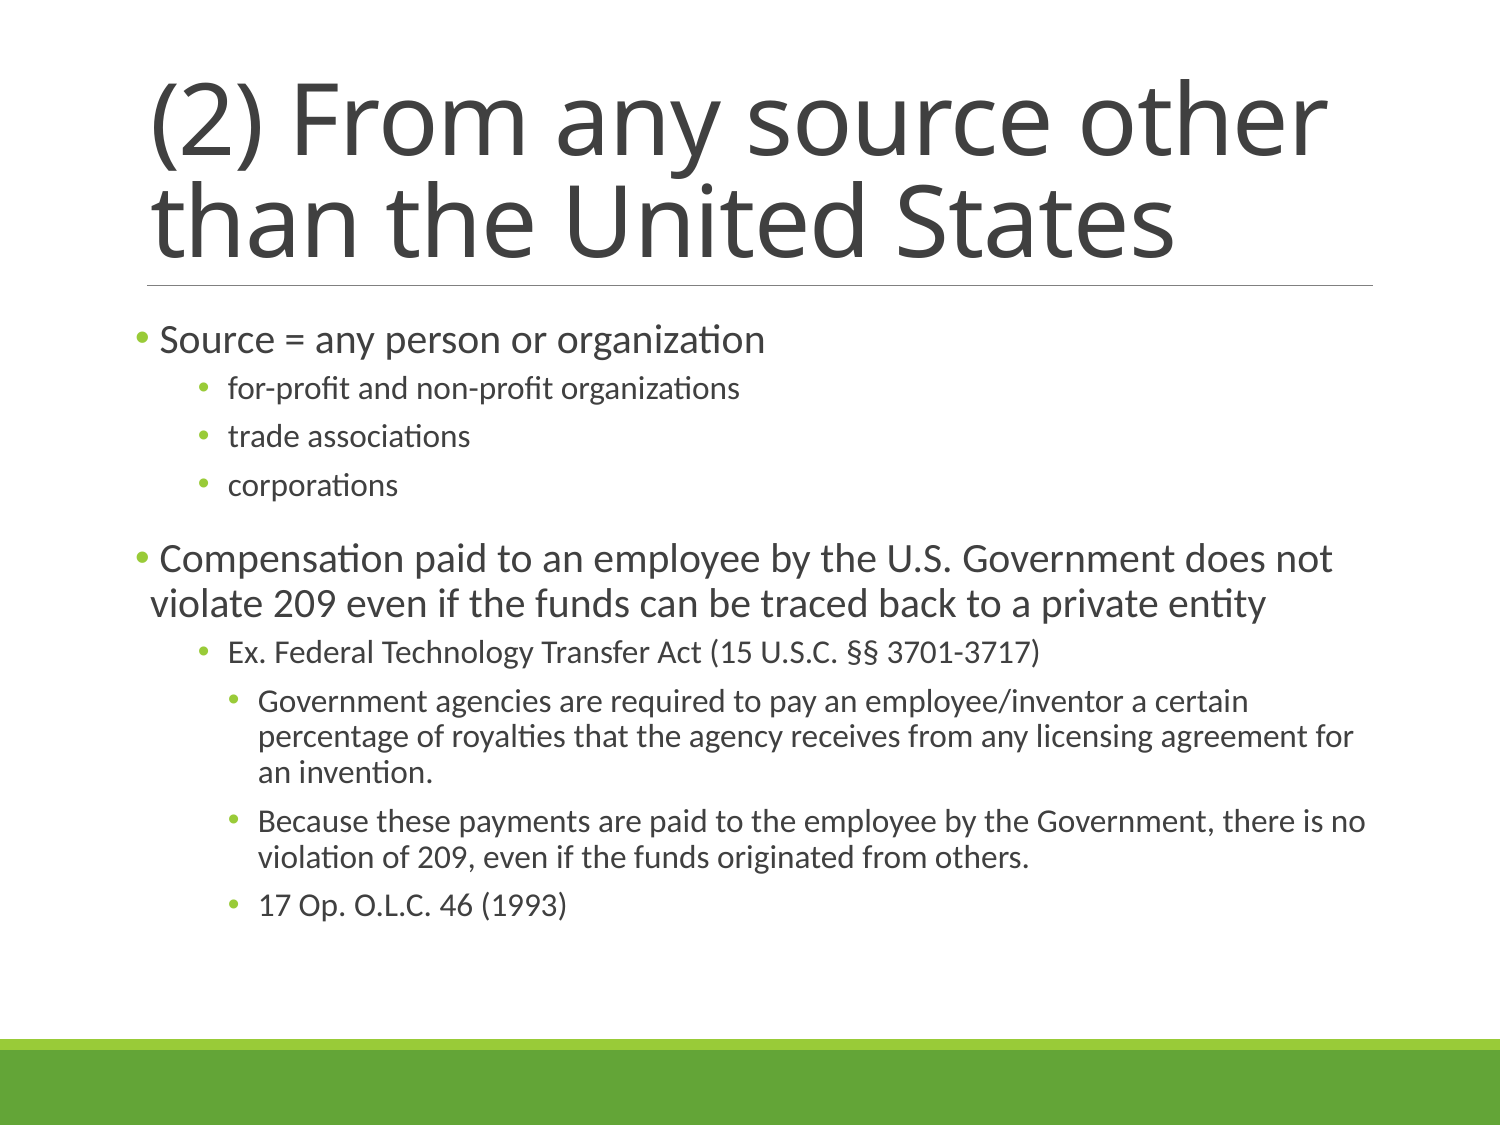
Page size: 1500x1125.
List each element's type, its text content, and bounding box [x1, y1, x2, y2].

list Source = any person or organization for-profit and non-profit organizations trade associations corporations Compensation paid to an employee by the U.S. Government does not violate 209 even if the funds can be traced back to a private entity Ex. Federal Technology Transfer Act (15 U.S.C. §§ 3701-3717) Government agencies are required to pay an employee/inventor a certain percentage of royalties that the agency receives from any licensing agreement for an invention. Because these payments are paid to the employee by the Government, there is no violation of 209, even if the funds originated from others. 17 Op. O.L.C. 46 (1993) [135, 309, 1369, 935]
title (2) From any source other than the United States [135, 47, 1373, 285]
